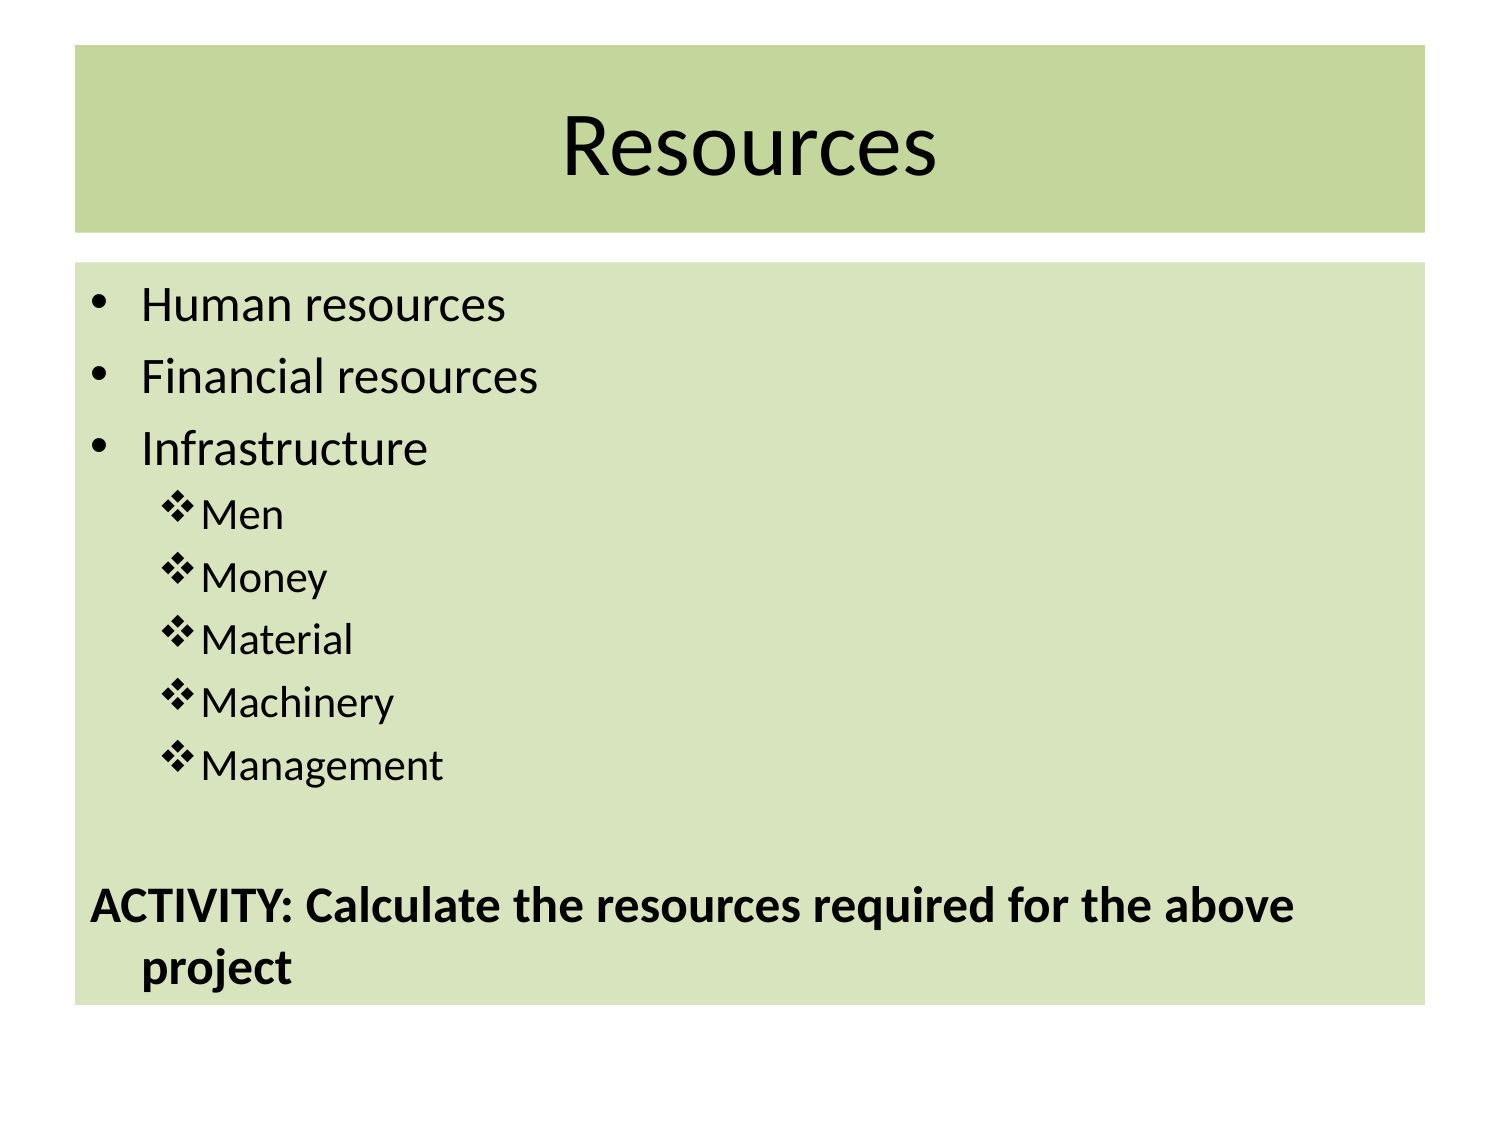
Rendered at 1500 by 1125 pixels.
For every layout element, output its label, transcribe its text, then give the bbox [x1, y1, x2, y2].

list Human resources Financial resources Infrastructure Men Money Material Machinery Management ACTIVITY: Calculate the resources required for the above project [75, 262, 1425, 1005]
title Resources [75, 45, 1425, 233]
